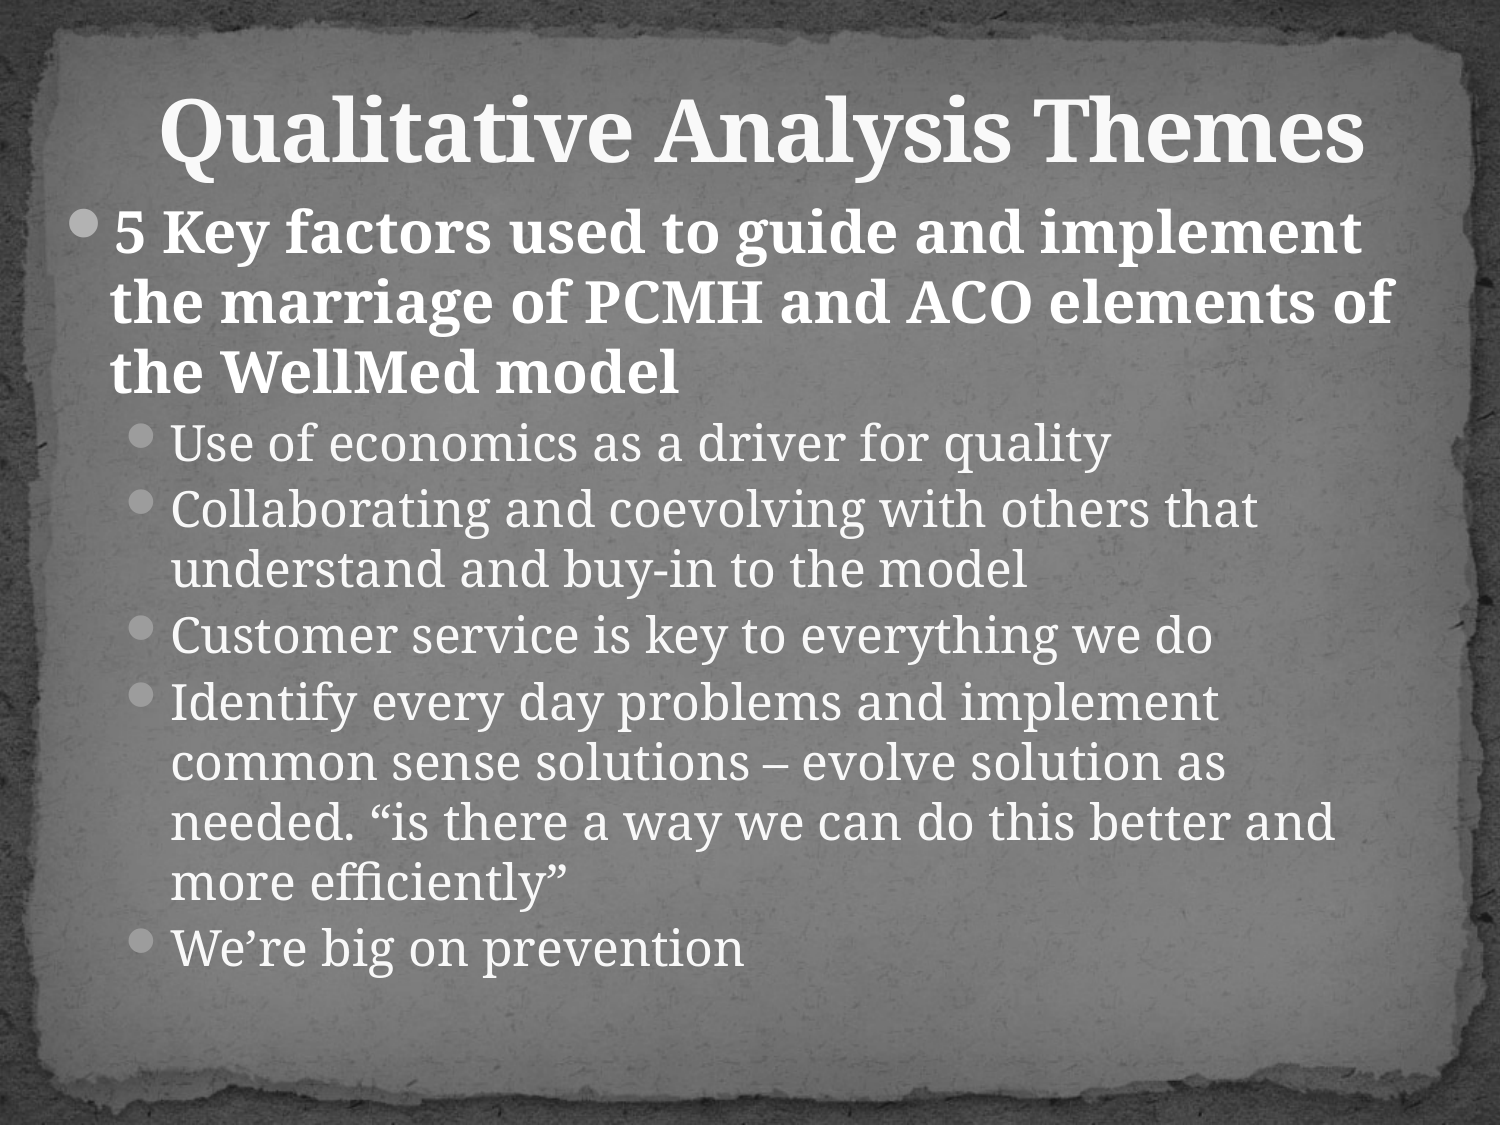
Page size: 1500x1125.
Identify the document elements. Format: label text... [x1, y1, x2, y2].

title Qualitative Analysis Themes [87, 37, 1438, 188]
list 5 Key factors used to guide and implement the marriage of PCMH and ACO elements of the WellMed model Use of economics as a driver for quality Collaborating and coevolving with others that understand and buy-in to the model Customer service is key to everything we do Identify every day problems and implement common sense solutions – evolve solution as needed. “is there a way we can do this better and more efficiently” We’re big on prevention [49, 187, 1426, 951]
